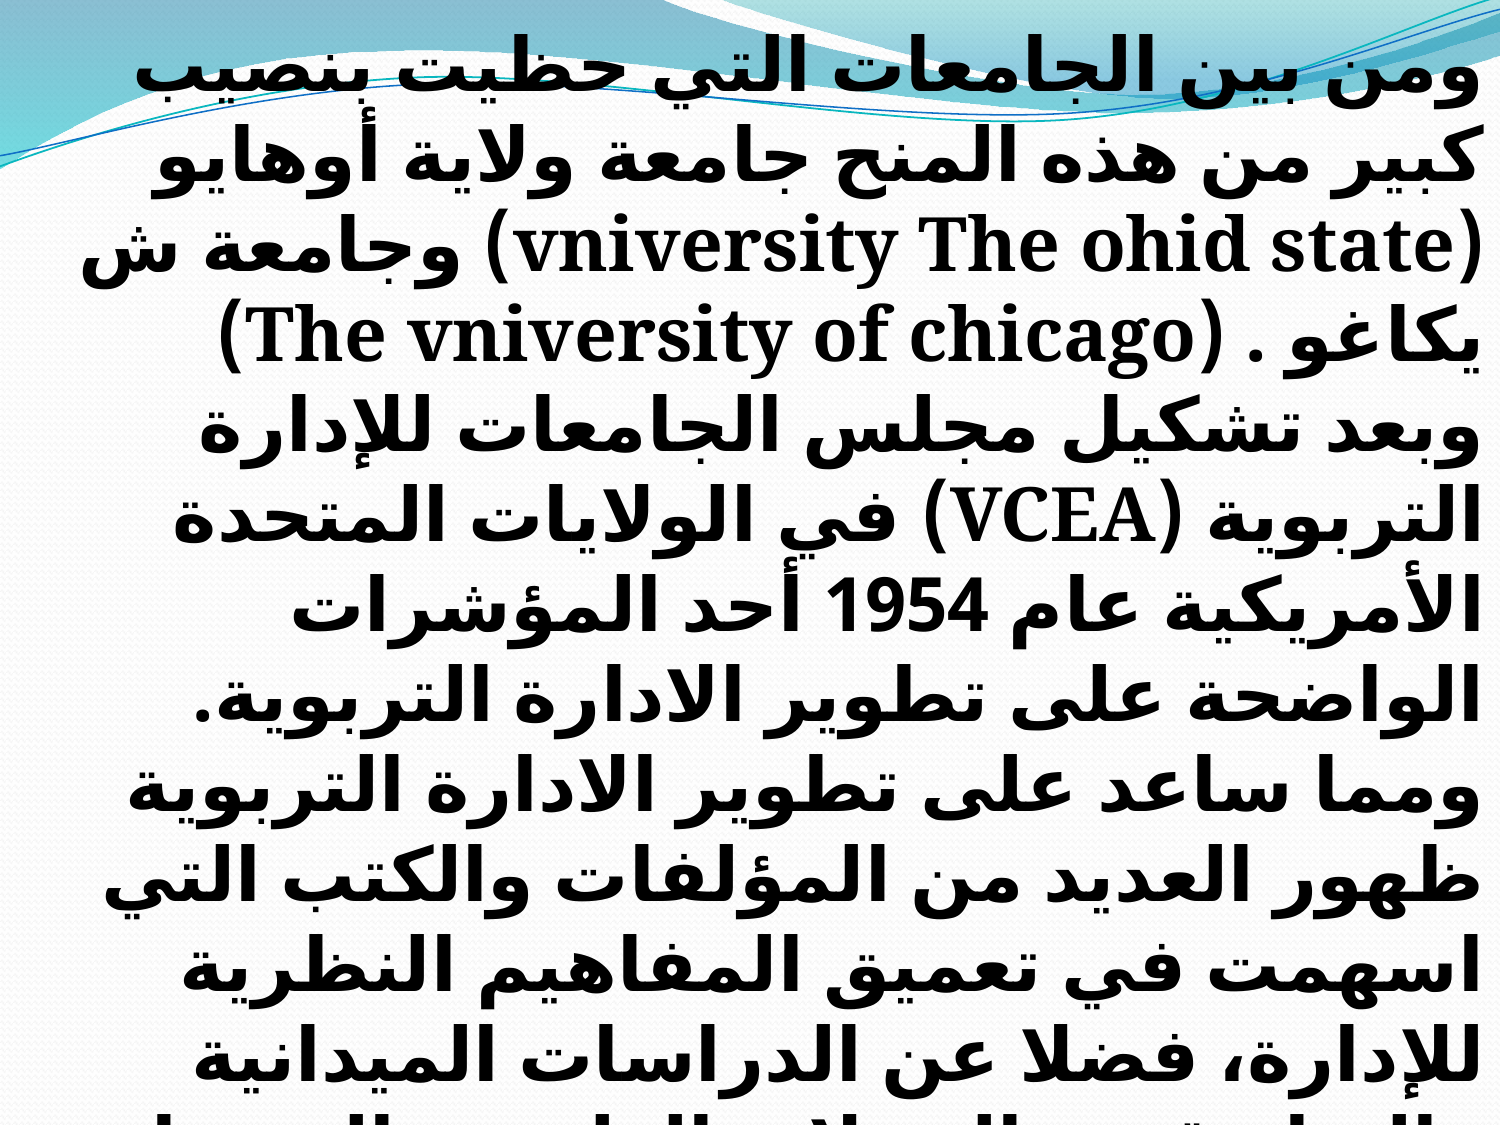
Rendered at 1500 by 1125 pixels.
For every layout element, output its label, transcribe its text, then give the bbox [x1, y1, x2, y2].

text_box ومن بين الجامعات التي حظيت بنصيب كبير من هذه المنح جامعة ولاية أوهايو (vniversity The ohid state) وجامعة ش يكاغو . (The vniversity of chicago) وبعد تشكيل مجلس الجامعات للإدارة التربوية (VCEA) في الولايات المتحدة الأمريكية عام 1954 أحد المؤشرات الواضحة على تطوير الادارة التربوية. ومما ساعد على تطوير الادارة التربوية ظهور العديد من المؤلفات والكتب التي اسهمت في تعميق المفاهيم النظرية للإدارة، فضلا عن الدراسات الميدانية والتطبيقية والمجلات العلمية والدوريات المتخصصة في مجال الادارة عامة والادارة التربوية بشكل خاص. [29, 8, 1500, 1125]
